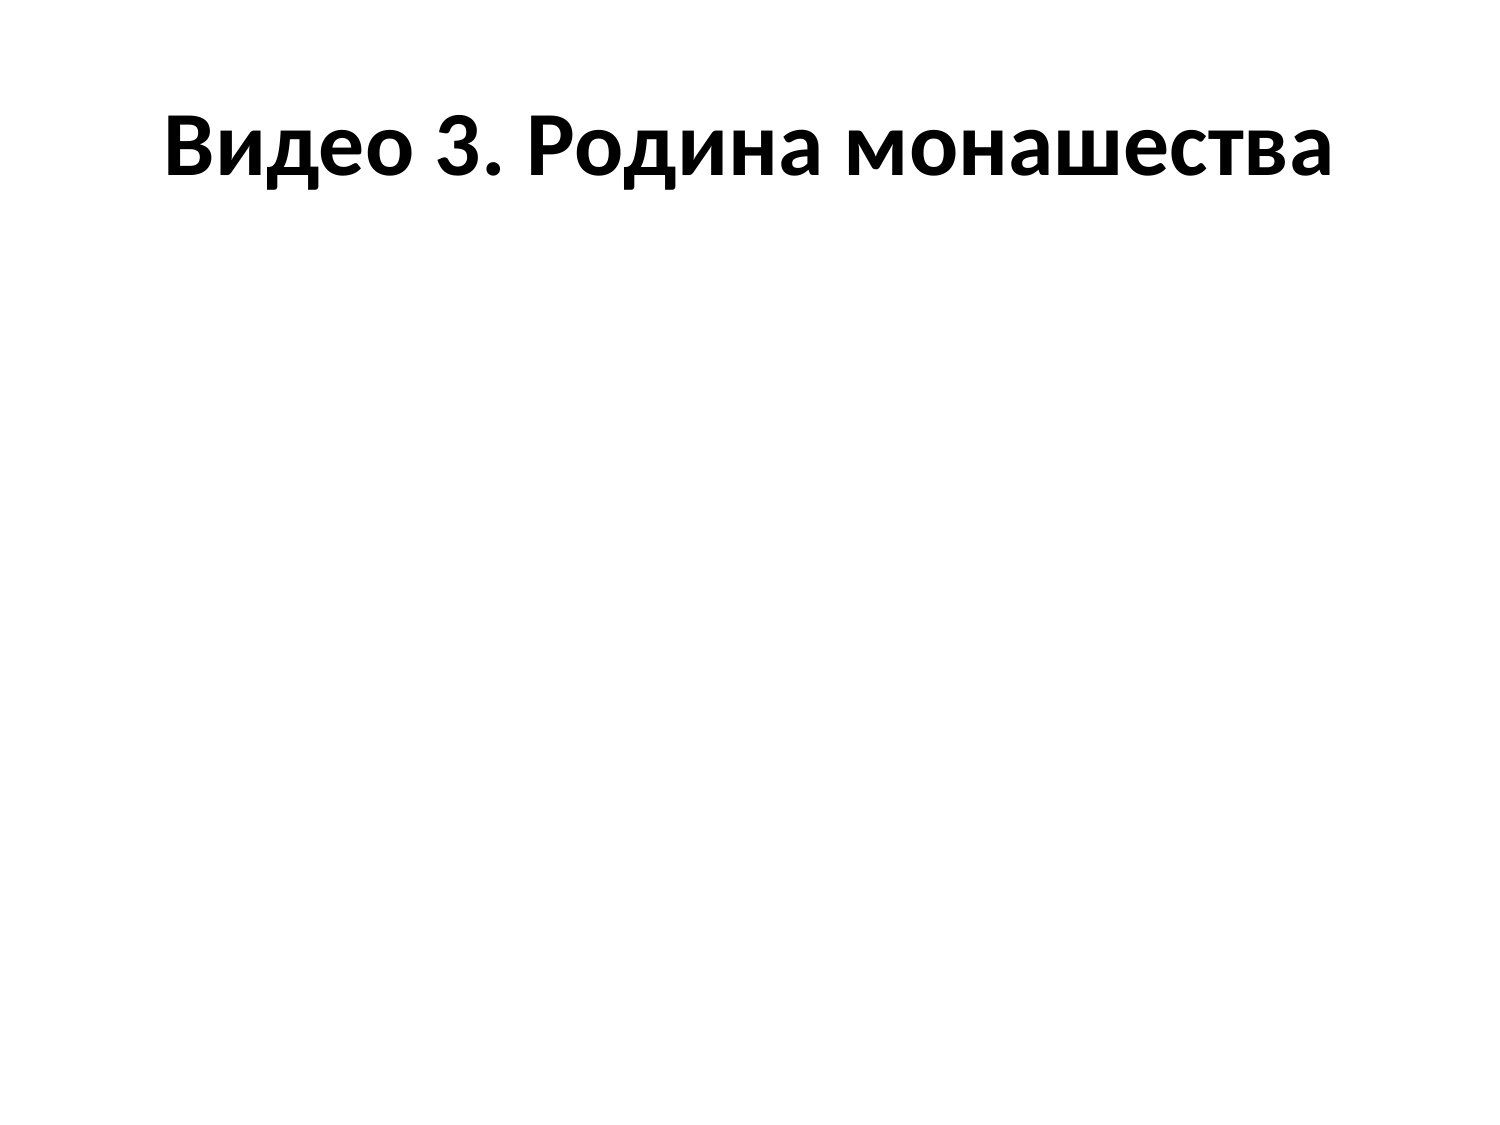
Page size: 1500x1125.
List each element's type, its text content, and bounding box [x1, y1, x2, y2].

title Видео 3. Родина монашества [75, 45, 1425, 233]
